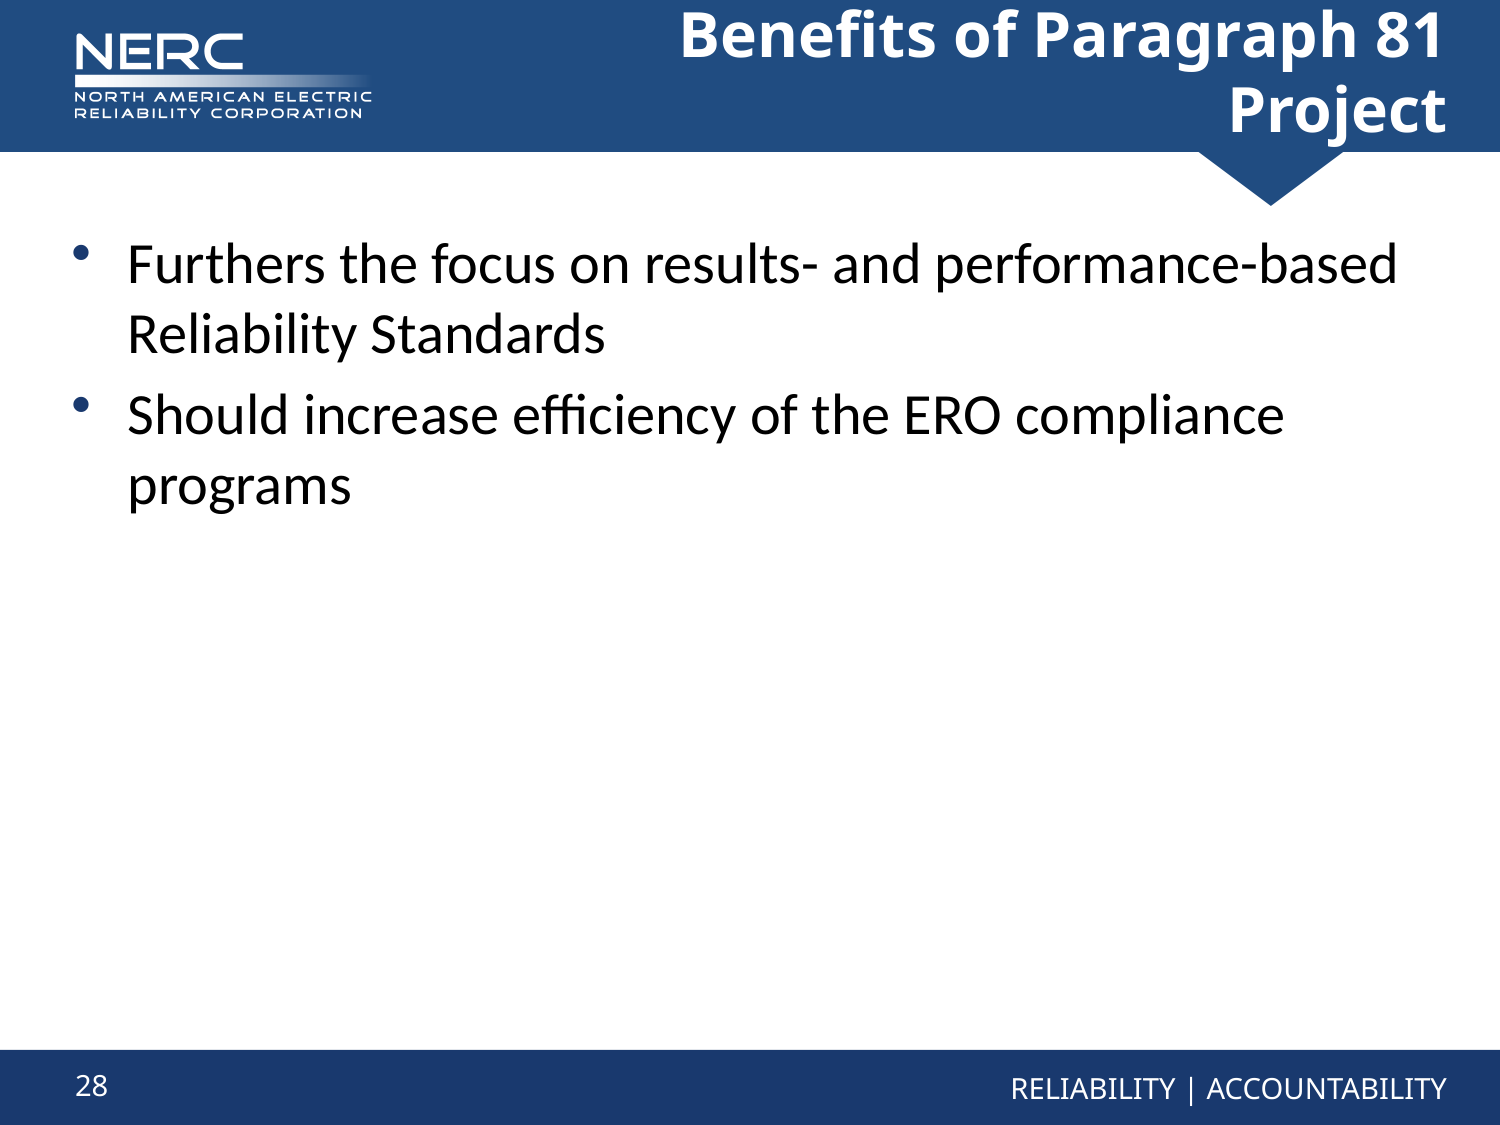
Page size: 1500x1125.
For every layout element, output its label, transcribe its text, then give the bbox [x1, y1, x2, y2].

list Furthers the focus on results- and performance-based Reliability Standards Should increase efficiency of the ERO compliance programs [56, 217, 1438, 1013]
picture [0, 0, 1500, 206]
title Benefits of Paragraph 81 Project [474, 0, 1463, 95]
